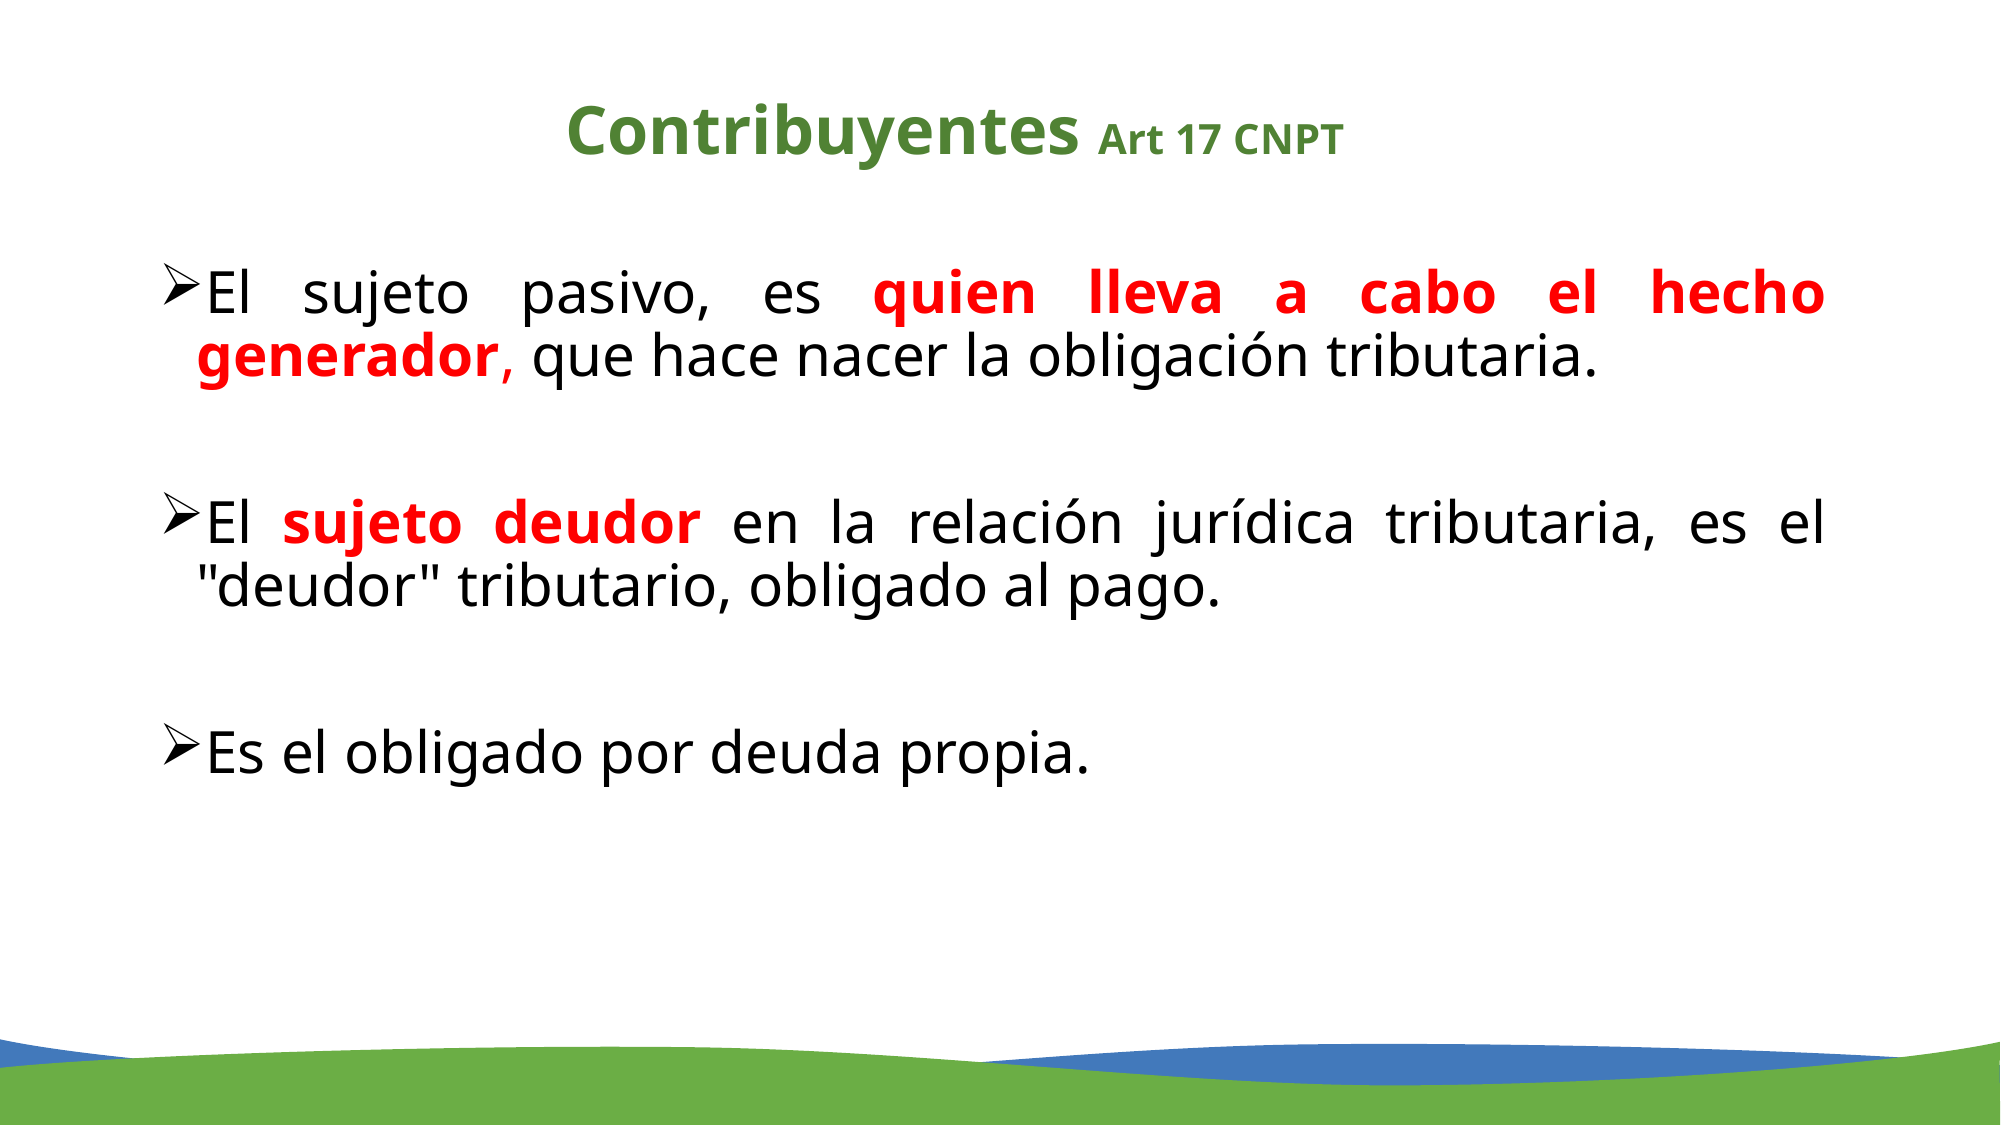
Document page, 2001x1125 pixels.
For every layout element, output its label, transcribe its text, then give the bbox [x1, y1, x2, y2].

title Contribuyentes Art 17 CNPT [550, 86, 1461, 180]
text_box El sujeto pasivo, es quien lleva a cabo el hecho generador, que hace nacer la obligación tributaria. El sujeto deudor en la relación jurídica tributaria, es el "deudor" tributario, obligado al pago. Es el obligado por deuda propia. [144, 255, 1842, 867]
